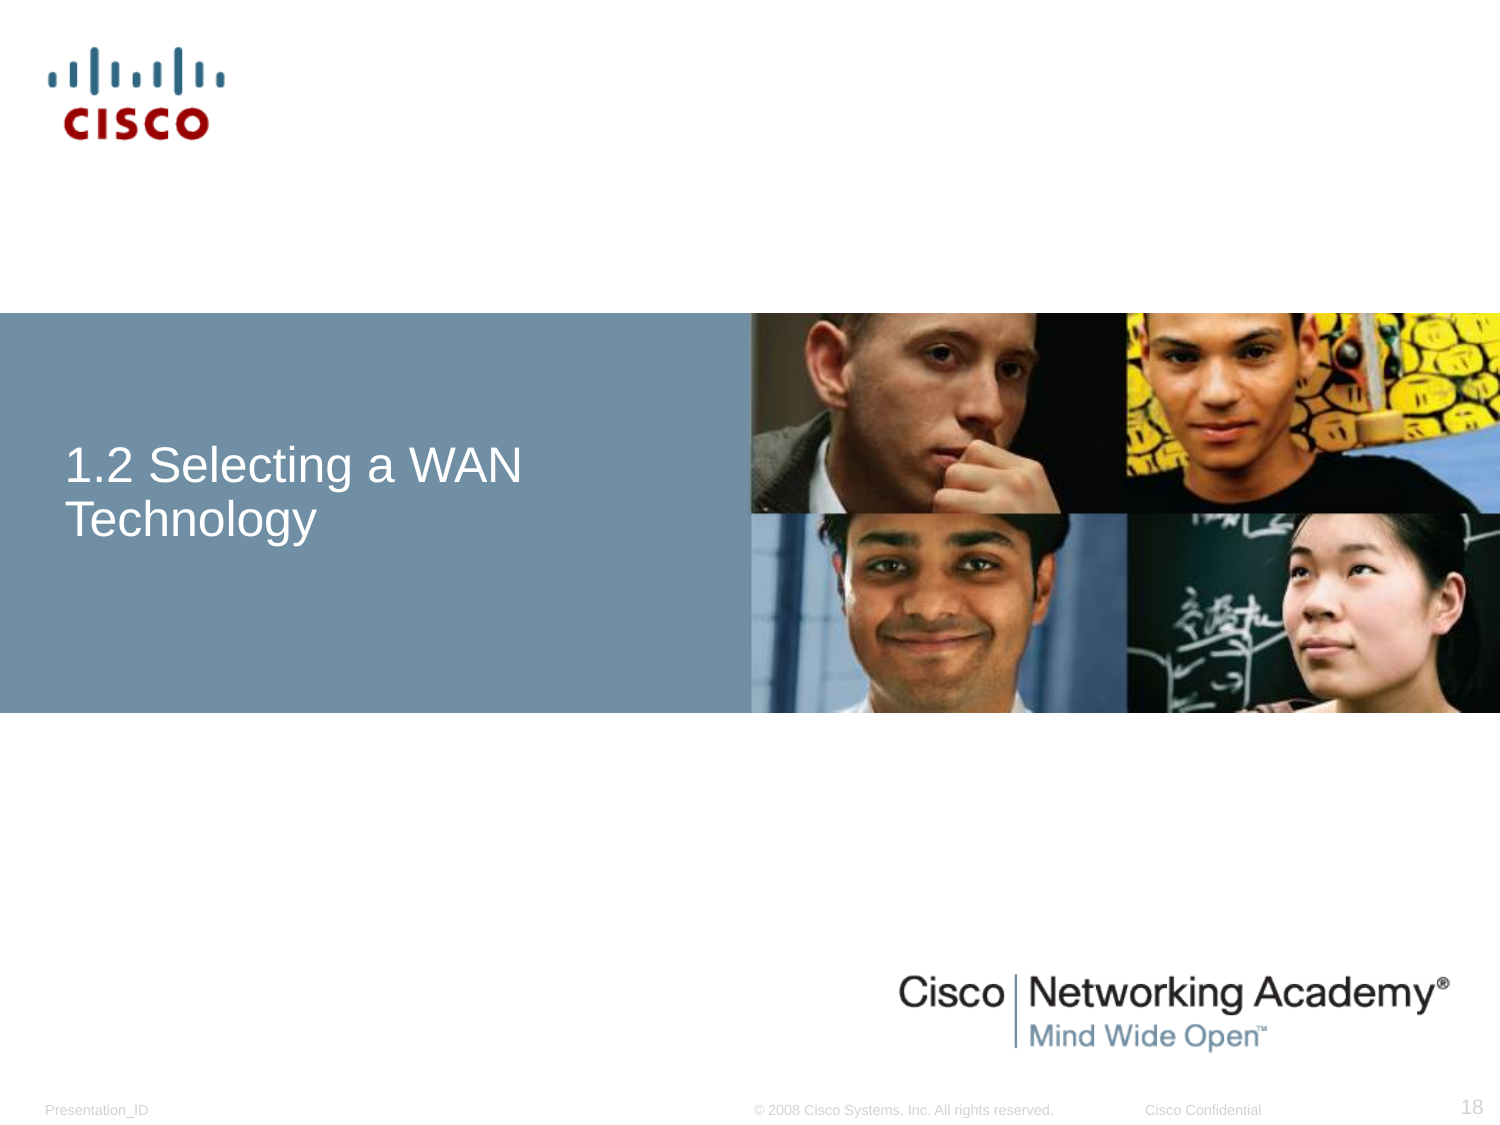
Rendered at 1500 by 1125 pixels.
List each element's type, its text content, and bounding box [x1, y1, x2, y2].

picture [0, 313, 1500, 713]
picture [899, 974, 1450, 1053]
title 1.2 Selecting a WAN Technology [51, 371, 684, 615]
picture [40, 19, 233, 168]
